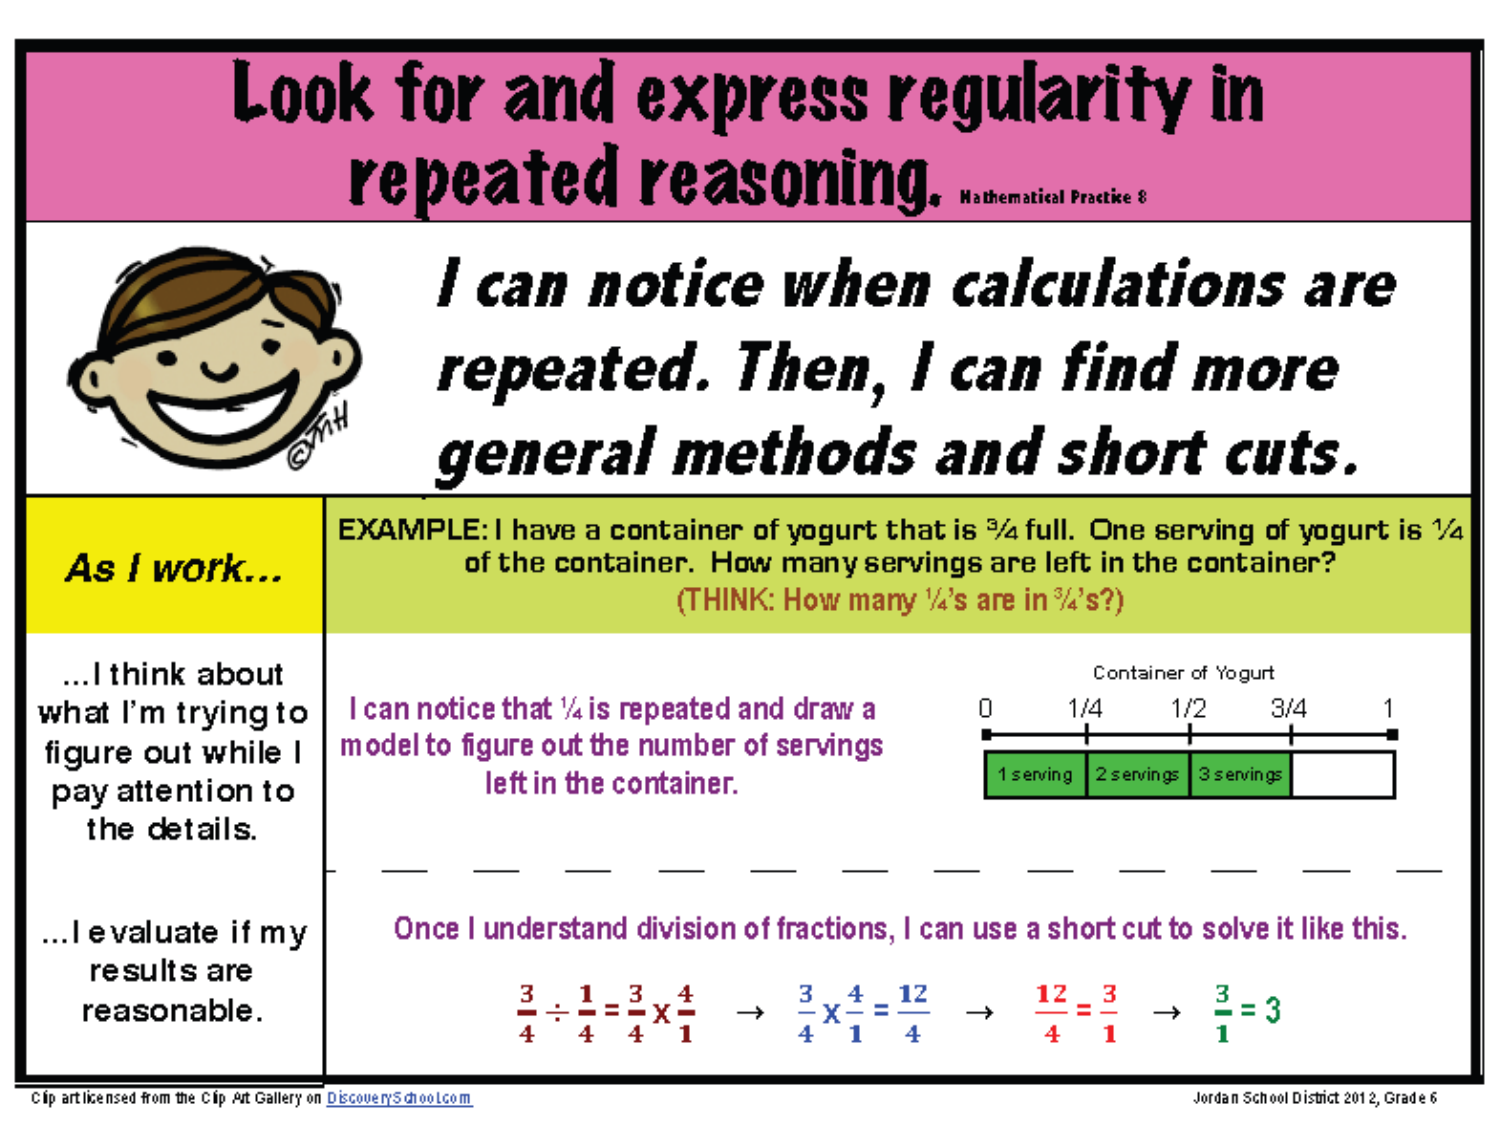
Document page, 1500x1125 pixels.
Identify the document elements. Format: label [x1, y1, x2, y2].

list [0, 26, 1500, 1125]
